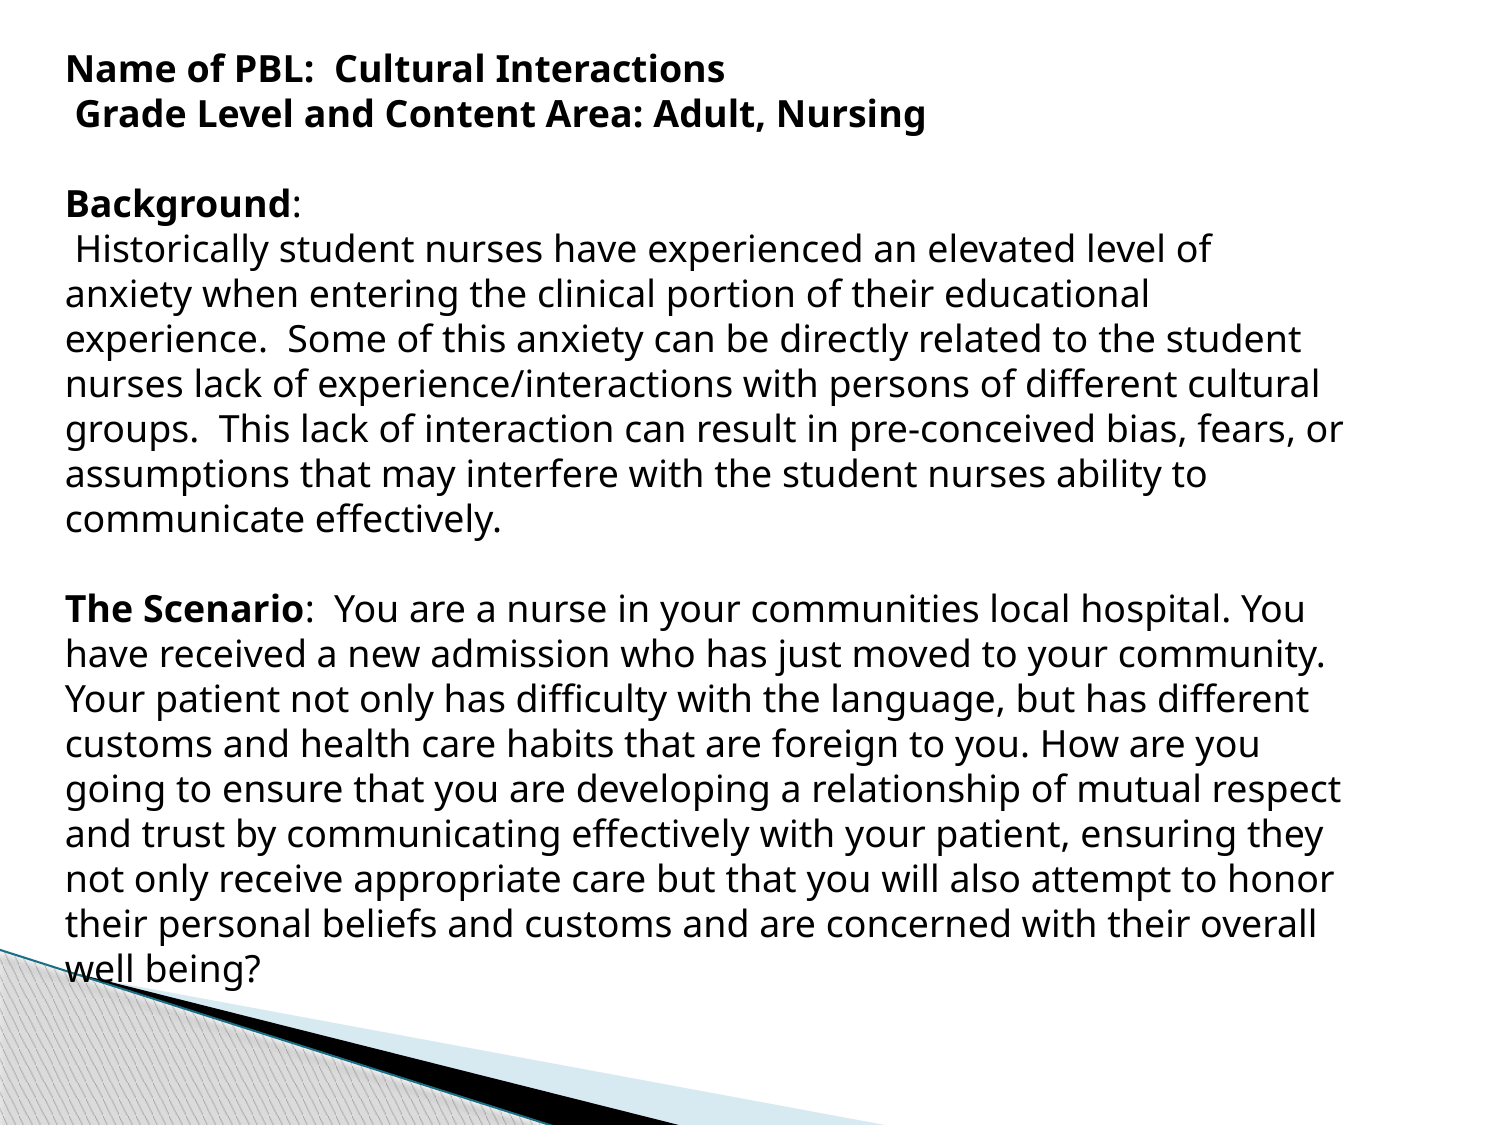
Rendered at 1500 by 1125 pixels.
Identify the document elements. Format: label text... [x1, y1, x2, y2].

text_box Name of PBL: Cultural Interactions Grade Level and Content Area: Adult, Nursing Background: Historically student nurses have experienced an elevated level of anxiety when entering the clinical portion of their educational experience. Some of this anxiety can be directly related to the student nurses lack of experience/interactions with persons of different cultural groups. This lack of interaction can result in pre-conceived bias, fears, or assumptions that may interfere with the student nurses ability to communicate effectively. The Scenario: You are a nurse in your communities local hospital. You have received a new admission who has just moved to your community. Your patient not only has difficulty with the language, but has different customs and health care habits that are foreign to you. How are you going to ensure that you are developing a relationship of mutual respect and trust by communicating effectively with your patient, ensuring they not only receive appropriate care but that you will also attempt to honor their personal beliefs and customs and are concerned with their overall well being? [50, 37, 1363, 1043]
